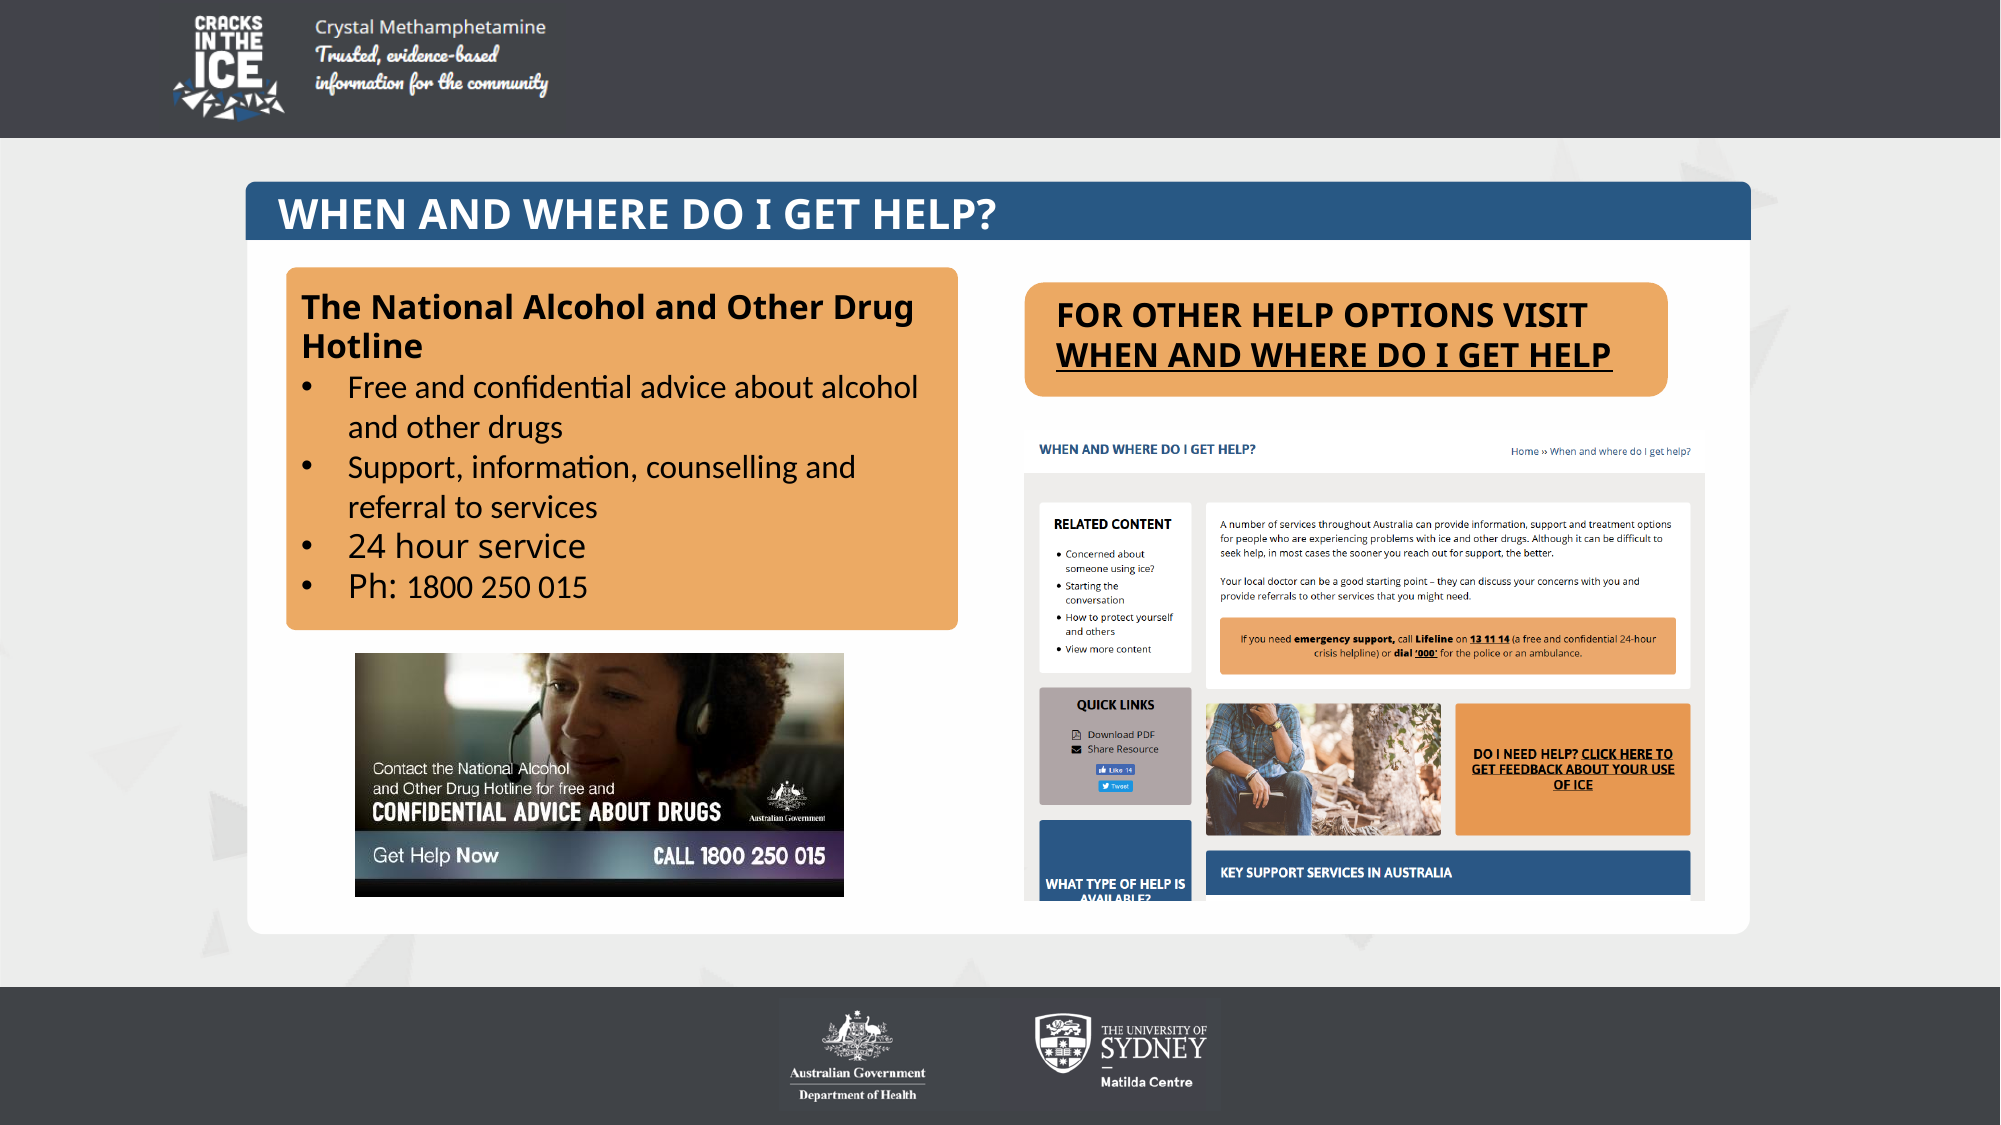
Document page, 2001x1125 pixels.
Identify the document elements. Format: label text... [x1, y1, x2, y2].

text_box [1023, 281, 1662, 398]
picture [355, 653, 844, 897]
picture [779, 998, 1221, 1111]
picture [159, 3, 566, 134]
title When and where do I get help? [263, 178, 1764, 246]
picture [1024, 430, 1705, 901]
text_box FOR OTHER HELP OPTIONS VISIT WHEN AND WHERE DO I GET HELP [1041, 286, 1714, 427]
picture [286, 266, 959, 631]
